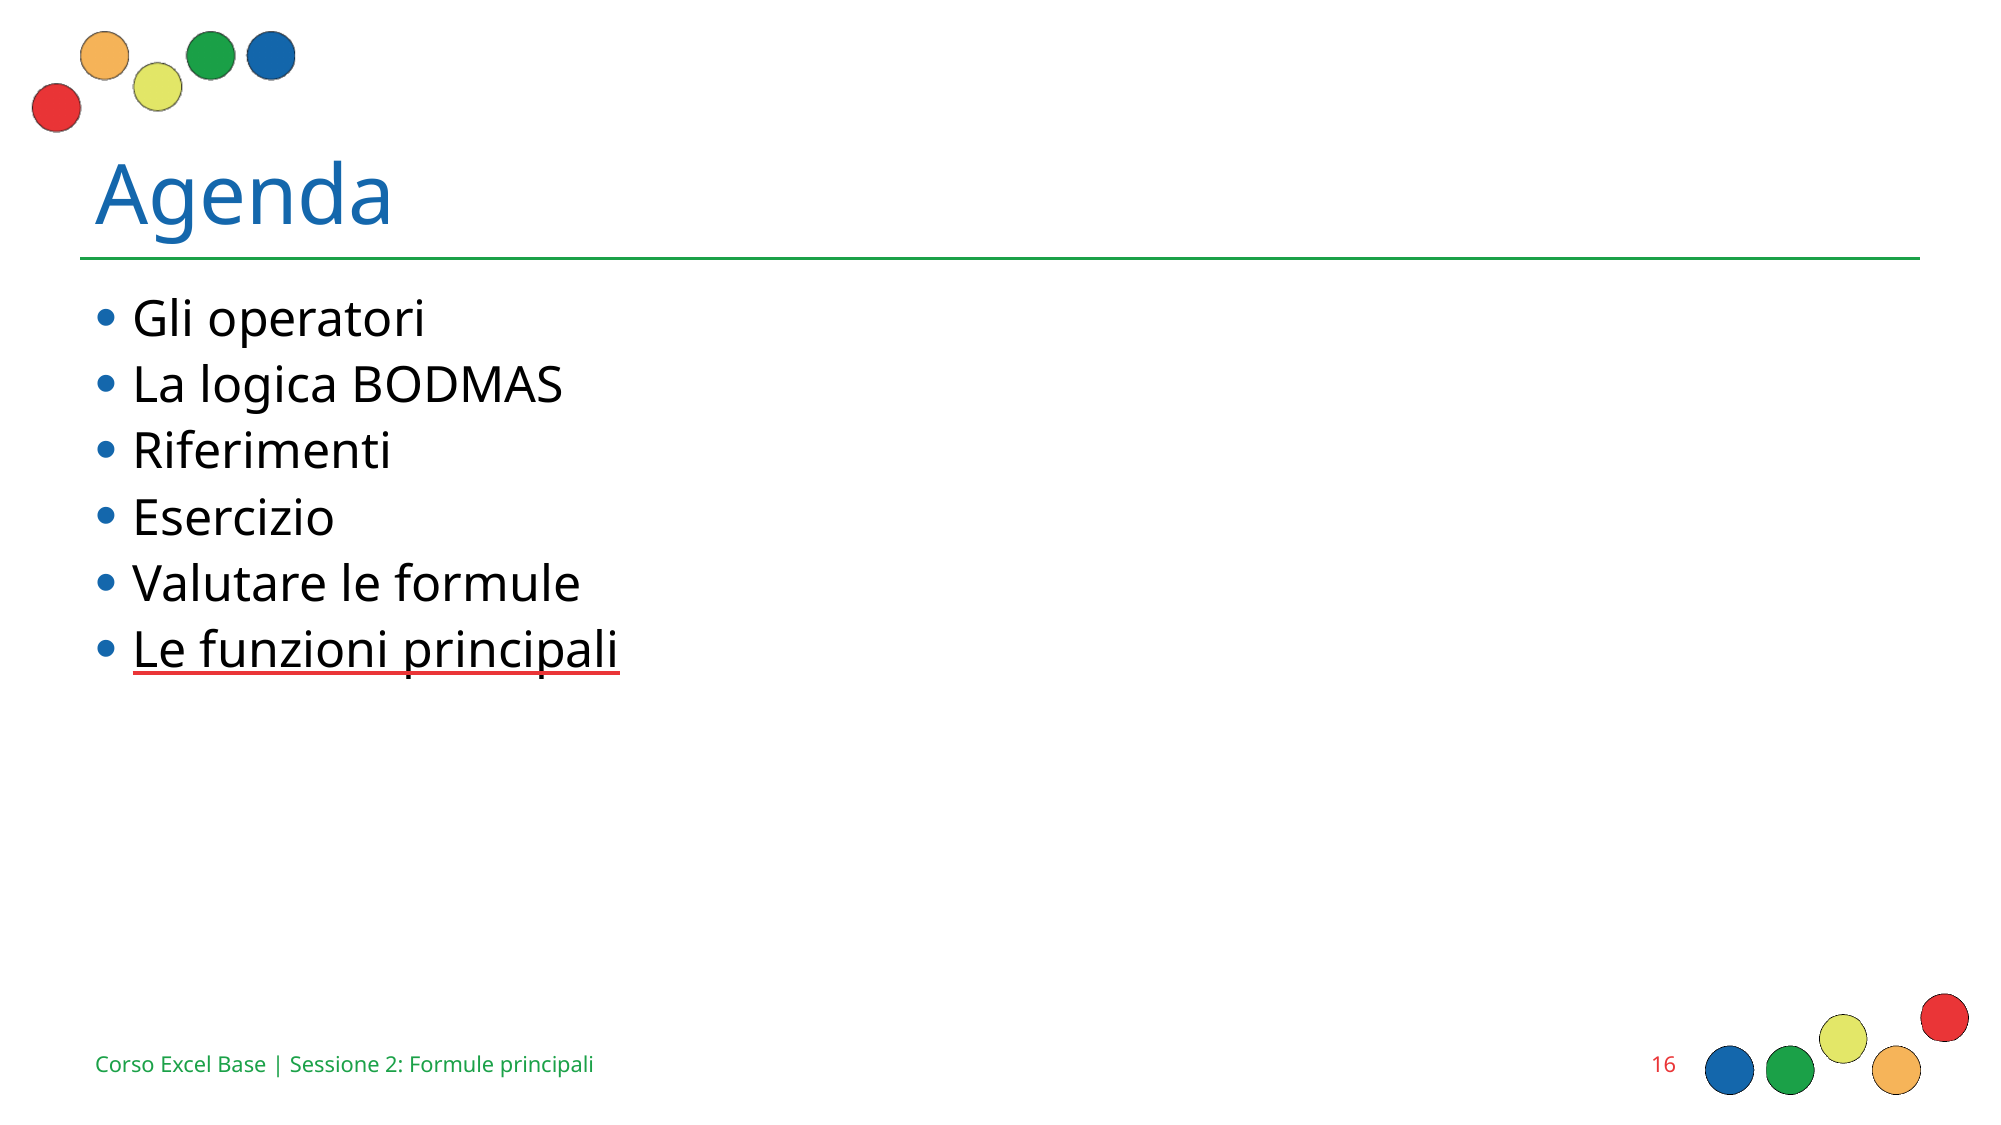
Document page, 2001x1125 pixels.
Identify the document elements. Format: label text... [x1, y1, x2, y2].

slide_number 16 [1583, 1035, 1692, 1096]
picture [1704, 990, 1971, 1096]
title Agenda [80, 123, 1920, 259]
list Gli operatori La logica BODMAS Riferimenti Esercizio Valutare le formule Le funzioni principali [80, 278, 1920, 1011]
picture [29, 30, 295, 135]
footer Corso Excel Base | Sessione 2: Formule principali [80, 1035, 1571, 1096]
